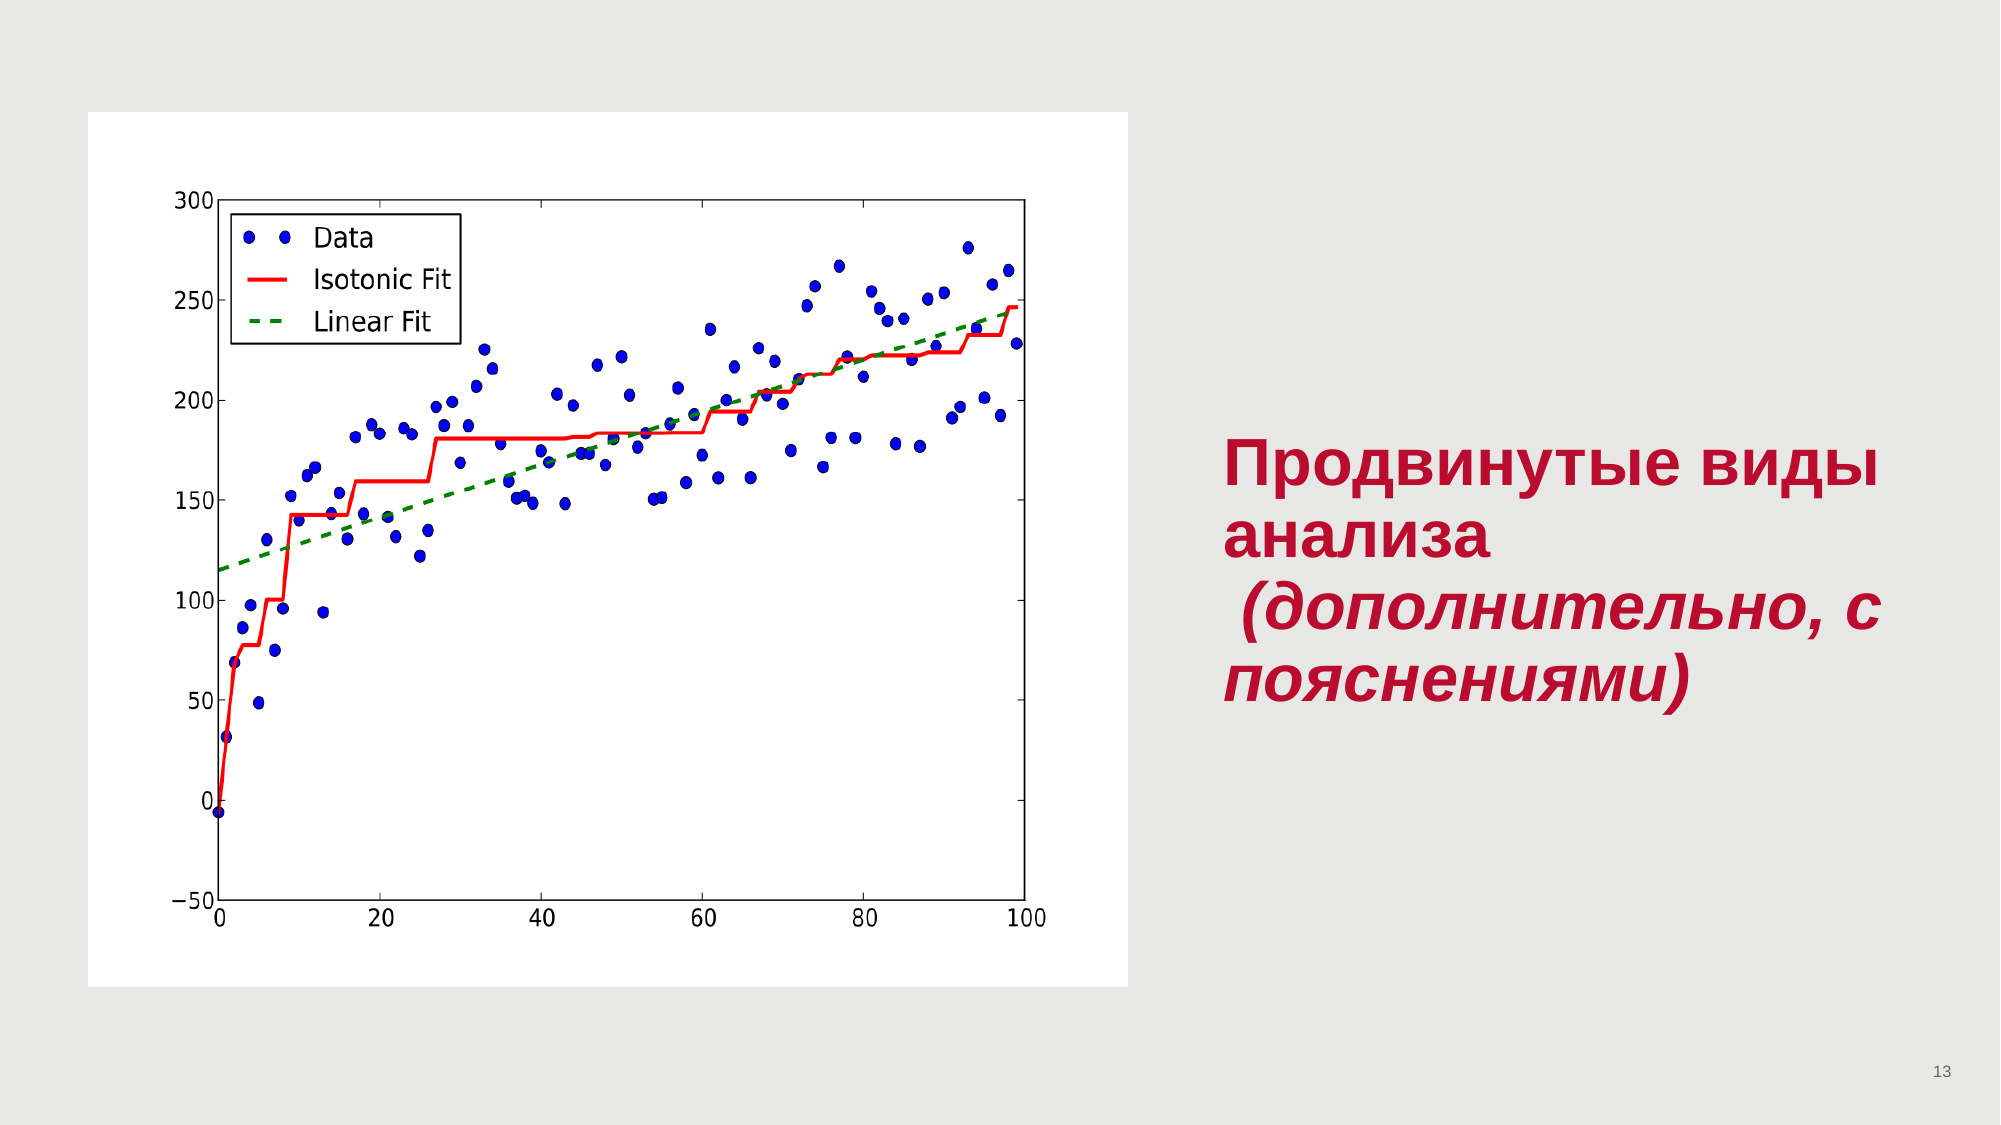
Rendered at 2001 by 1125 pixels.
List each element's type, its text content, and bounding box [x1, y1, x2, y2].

slide_number 13 [1500, 1051, 1967, 1092]
picture [88, 112, 1128, 987]
title Продвинутые виды анализа (дополнительно, с пояснениями) [1208, 411, 1967, 734]
